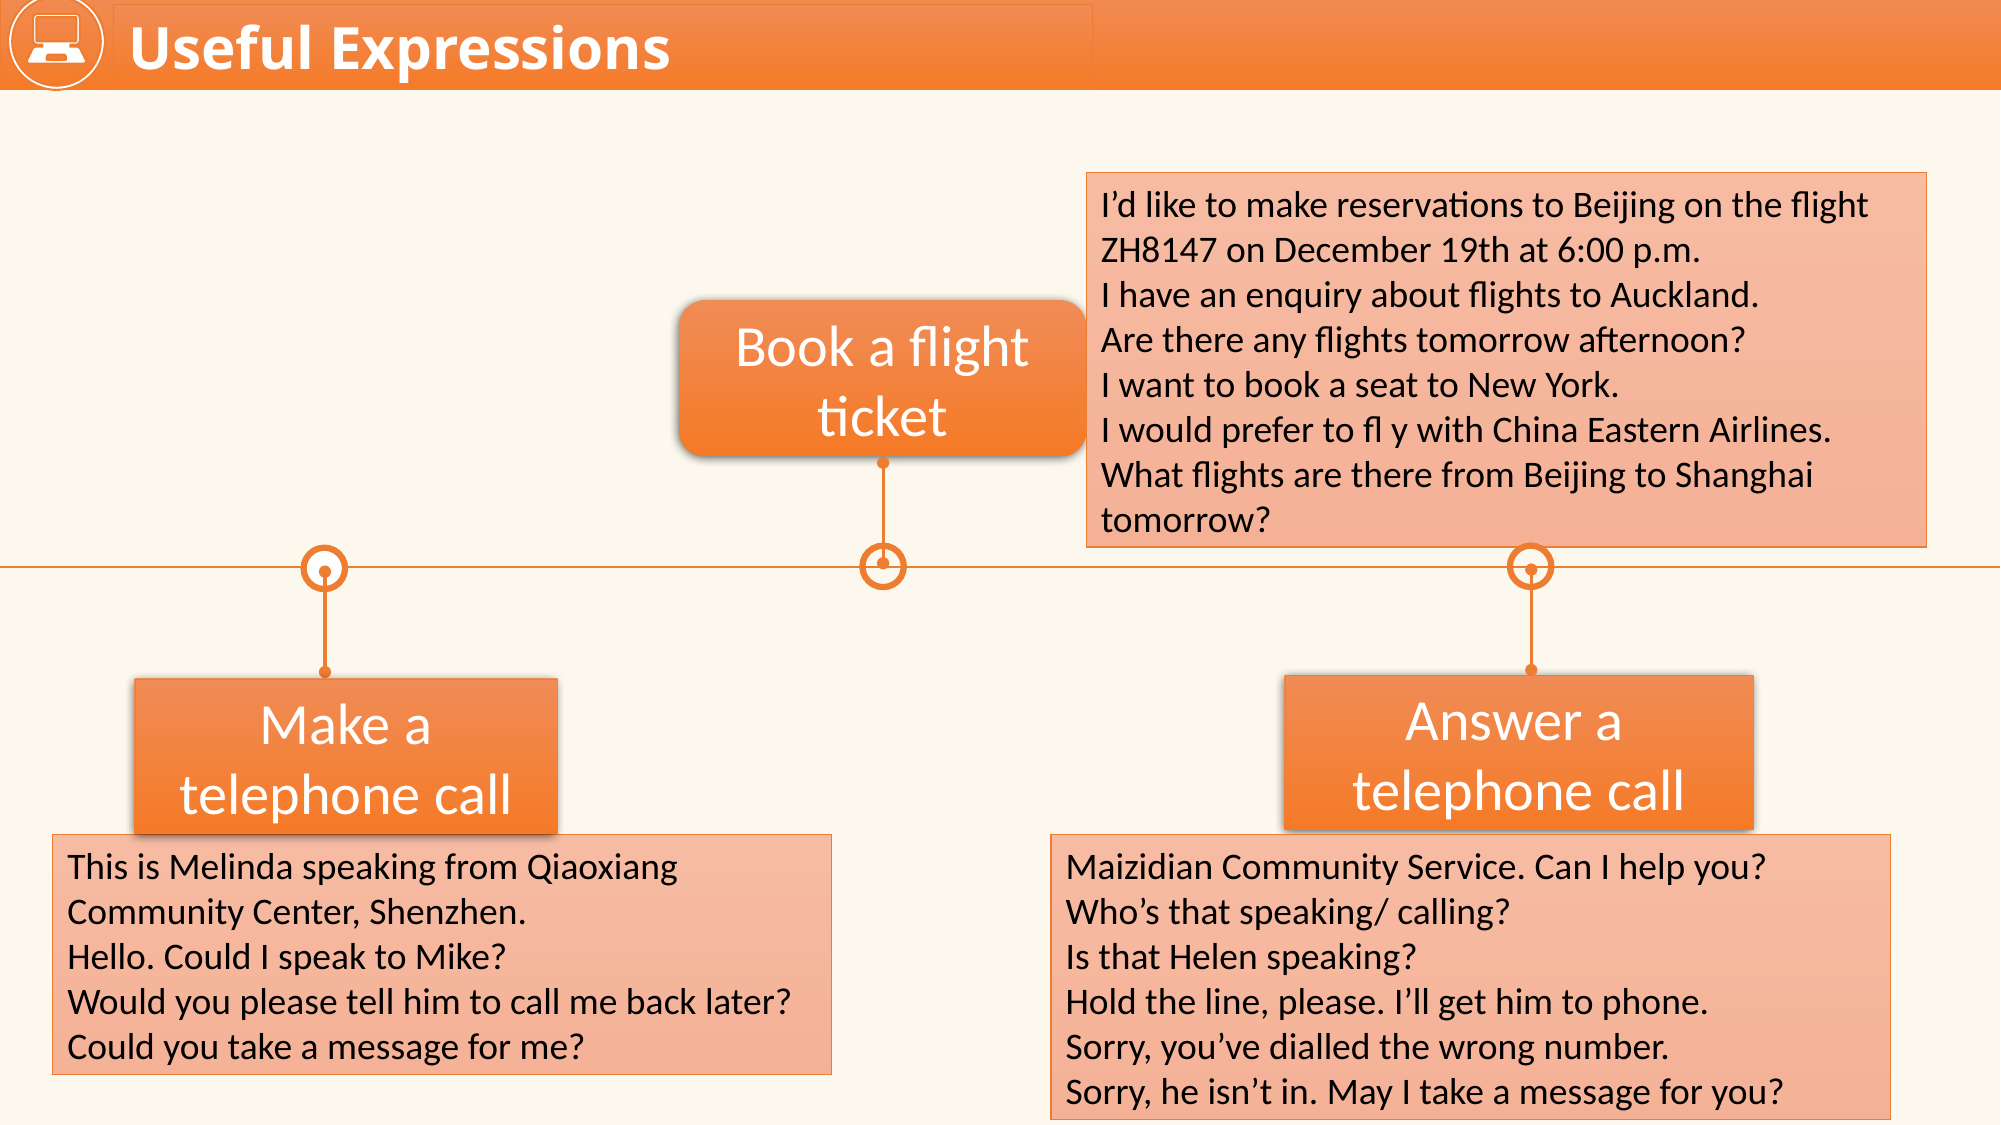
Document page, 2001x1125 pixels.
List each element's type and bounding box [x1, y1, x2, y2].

text_box [0, 0, 8, 90]
text_box [303, 547, 346, 673]
text_box [1050, 674, 1891, 1120]
text_box [679, 172, 1927, 548]
text_box [862, 462, 904, 587]
text_box [105, 0, 2000, 90]
text_box [8, 0, 105, 90]
text_box [1509, 545, 1552, 670]
text_box [52, 678, 832, 1075]
